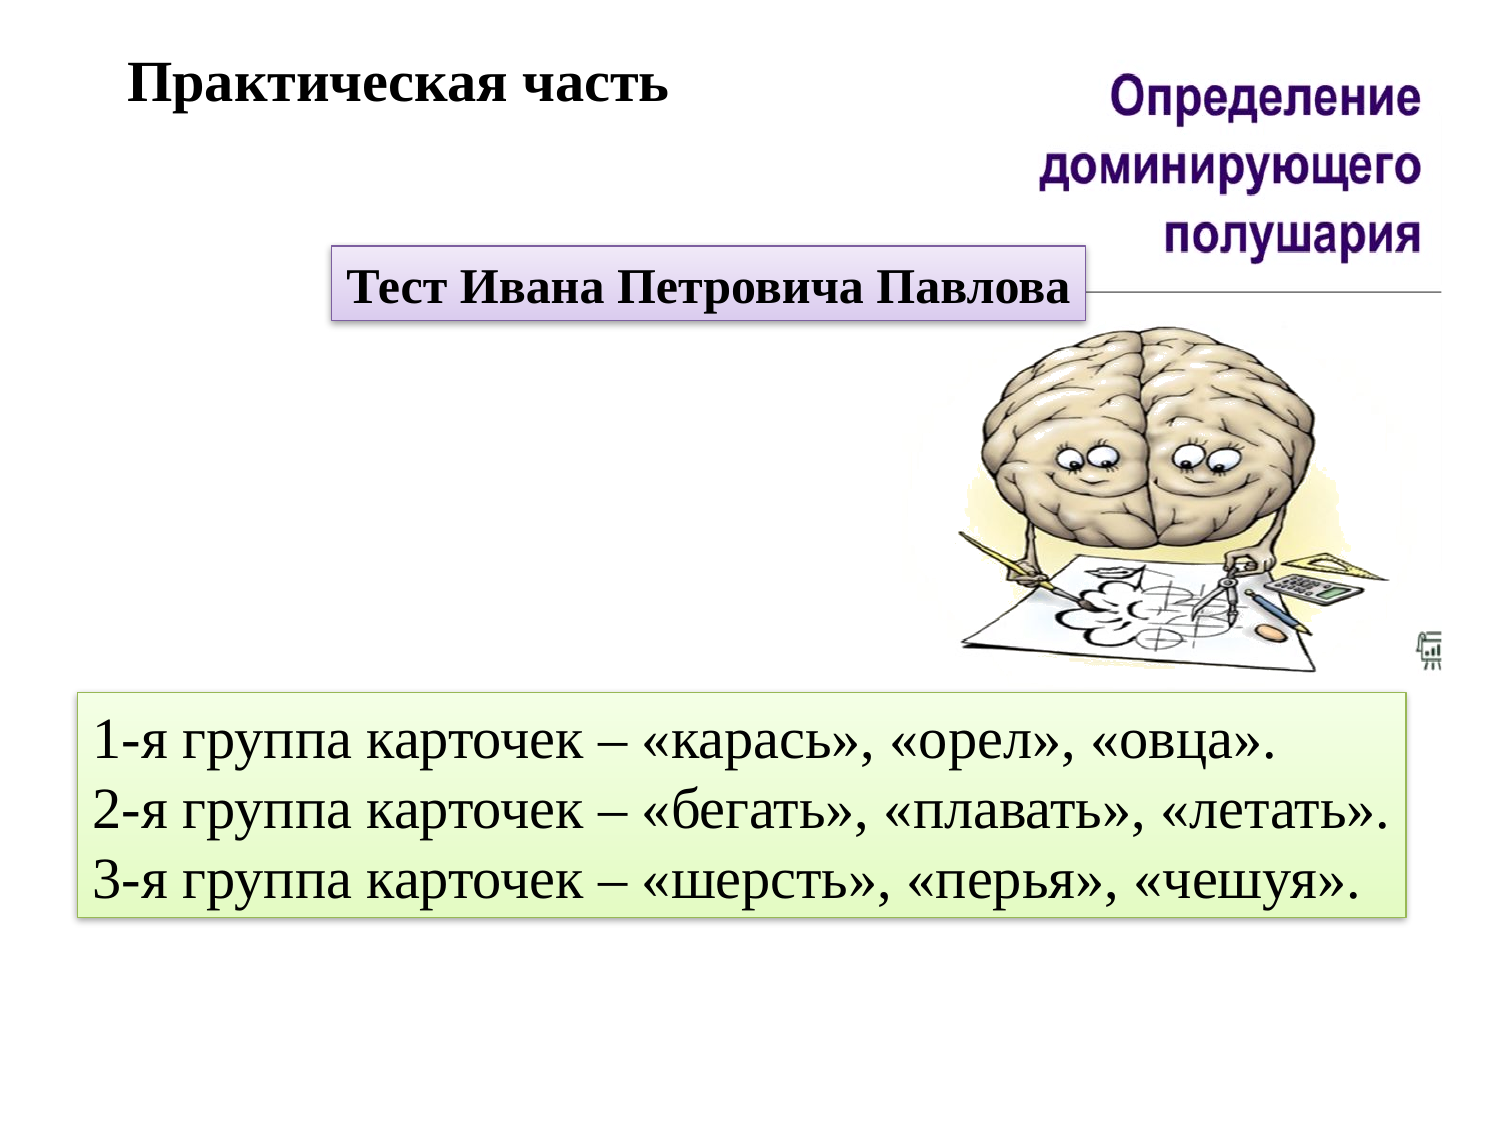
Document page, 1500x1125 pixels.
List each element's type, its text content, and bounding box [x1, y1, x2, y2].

text_box Практическая часть [35, 35, 762, 121]
text_box Тест Ивана Петровича Павлова [331, 245, 873, 321]
text_box 1-я группа карточек – «карась», «орел», «овца». 2-я группа карточек – «бегать», «плавать», «летать». 3-я группа карточек – «шерсть», «перья», «чешуя». [77, 692, 1407, 918]
picture [878, 46, 1442, 704]
